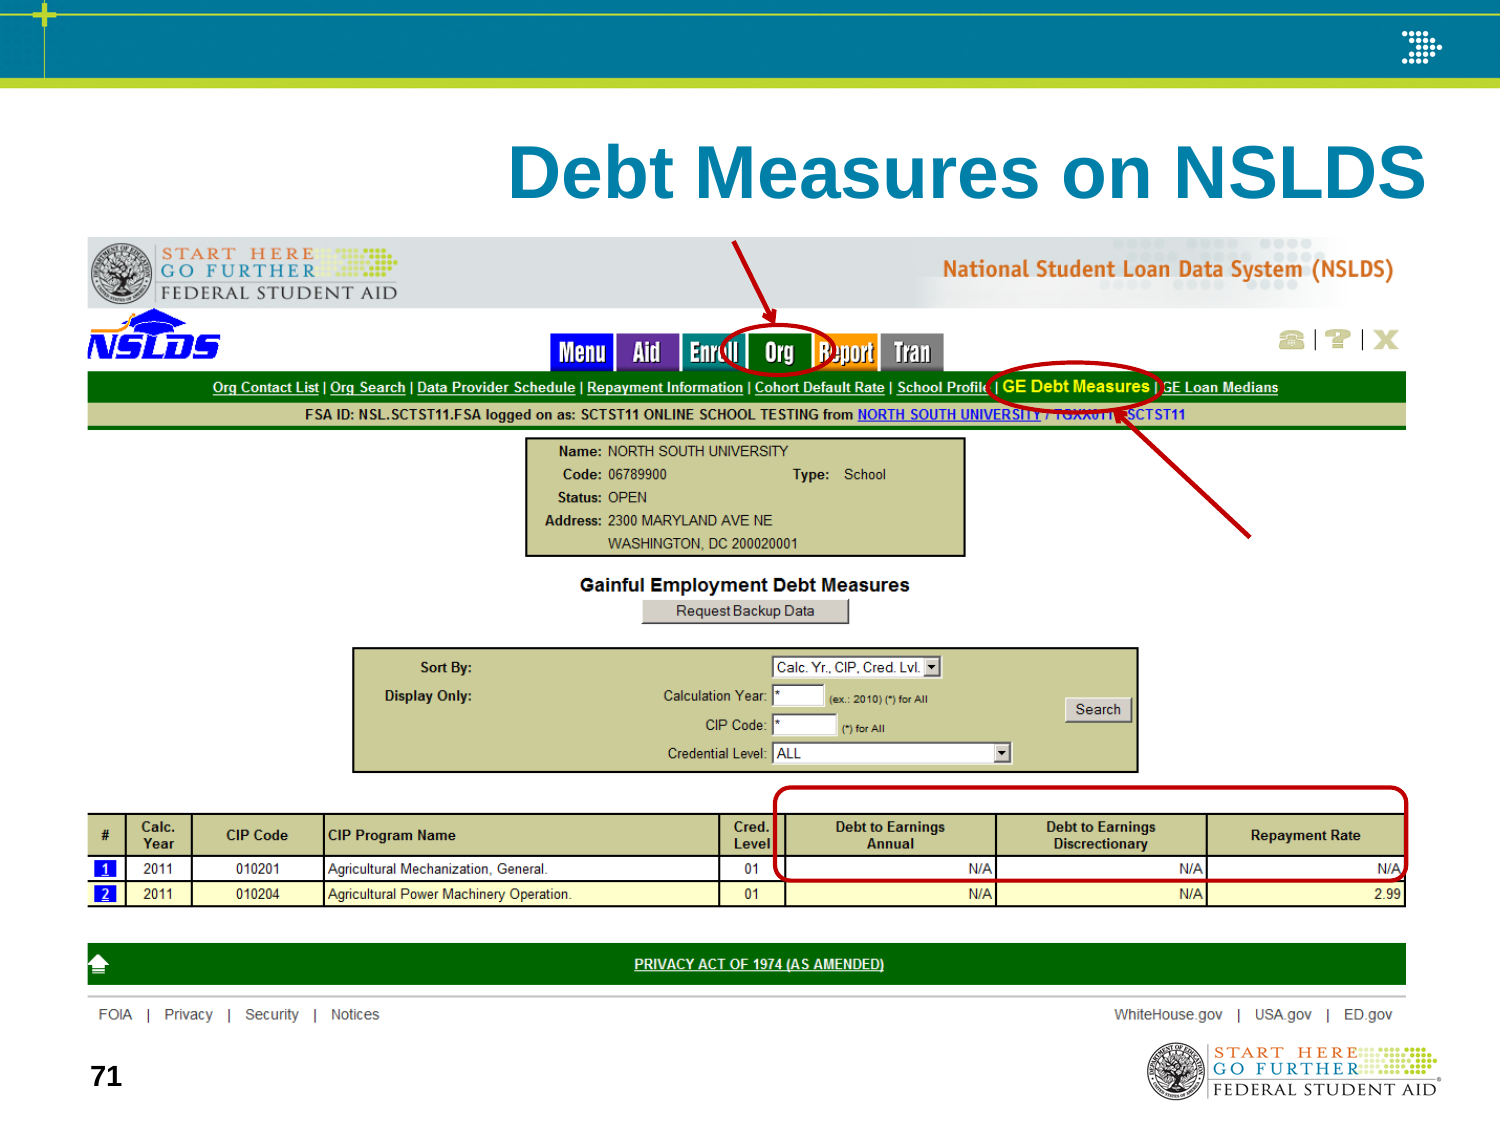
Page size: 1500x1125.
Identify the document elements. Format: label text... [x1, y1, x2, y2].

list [87, 237, 1407, 1035]
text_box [1112, 408, 1251, 538]
picture [0, 78, 1500, 1125]
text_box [733, 240, 776, 326]
title Debt Measures on NSLDS [56, 112, 1444, 226]
slide_number 71 [74, 1049, 388, 1125]
picture [0, 3, 1500, 26]
picture [1424, 32, 1428, 42]
